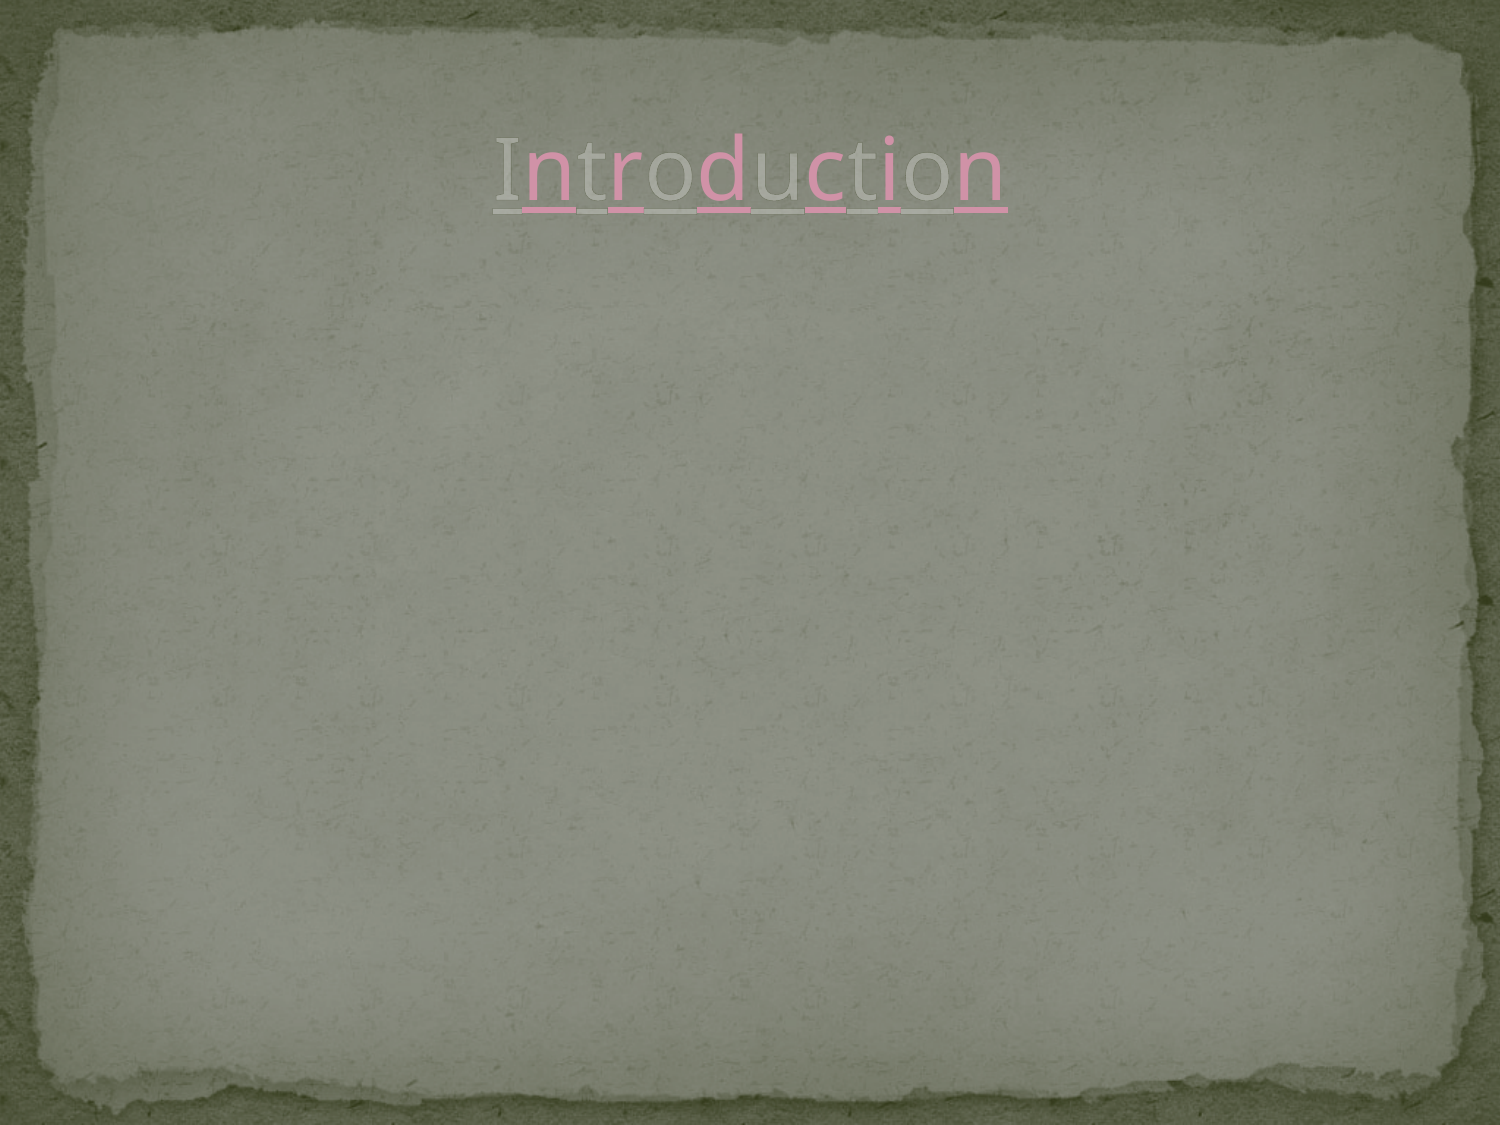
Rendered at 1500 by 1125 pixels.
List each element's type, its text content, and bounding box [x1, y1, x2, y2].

title Introduction [74, 24, 1425, 225]
